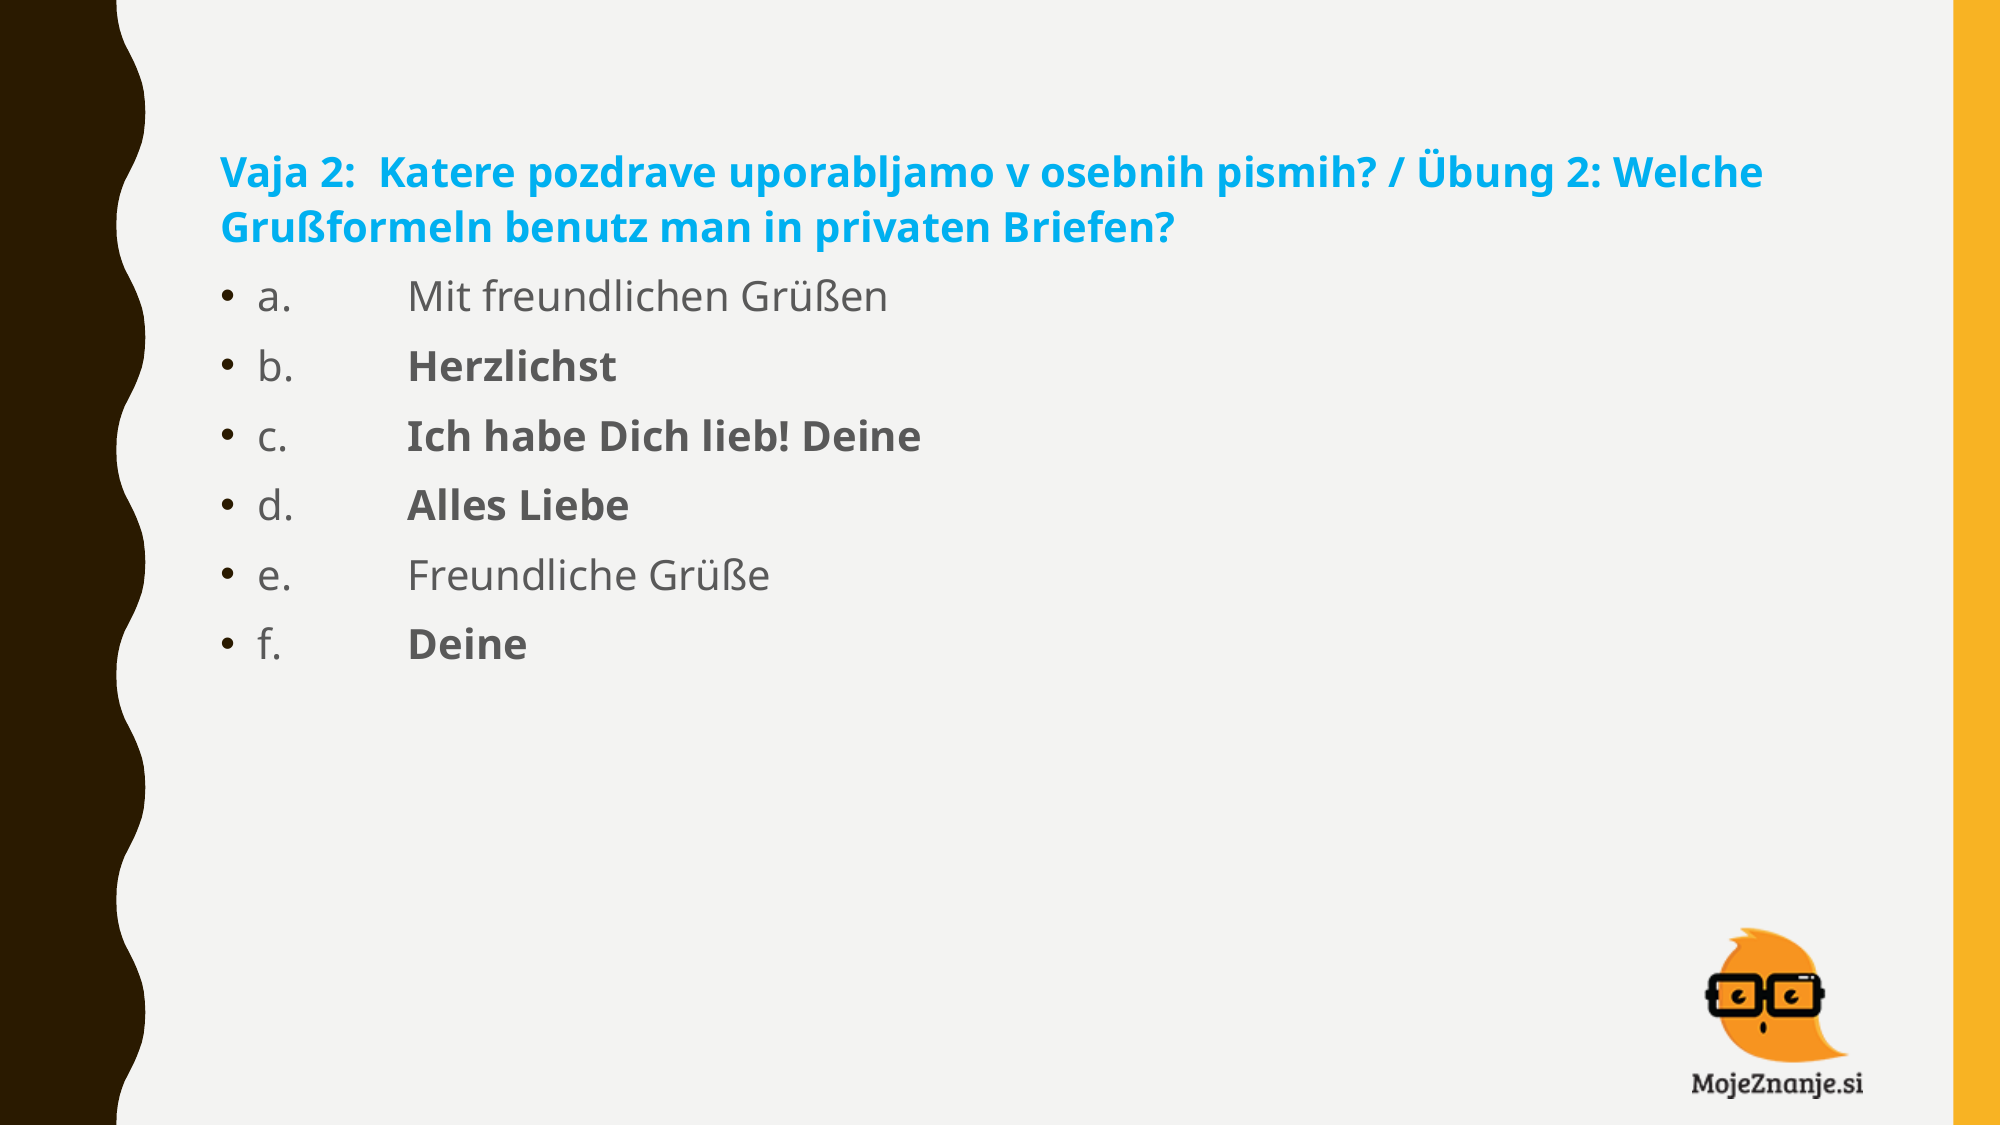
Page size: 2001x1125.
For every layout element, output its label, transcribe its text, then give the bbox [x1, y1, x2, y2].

picture [1692, 965, 1863, 1099]
list Vaja 2: Katere pozdrave uporabljamo v osebnih pismih? / Übung 2: Welche Grußformeln benutz man in privaten Briefen? a. Mit freundlichen Grüßen b. Herzlichst c. Ich habe Dich lieb! Deine d. Alles Liebe e. Freundliche Grüße f. Deine [205, 68, 1875, 965]
